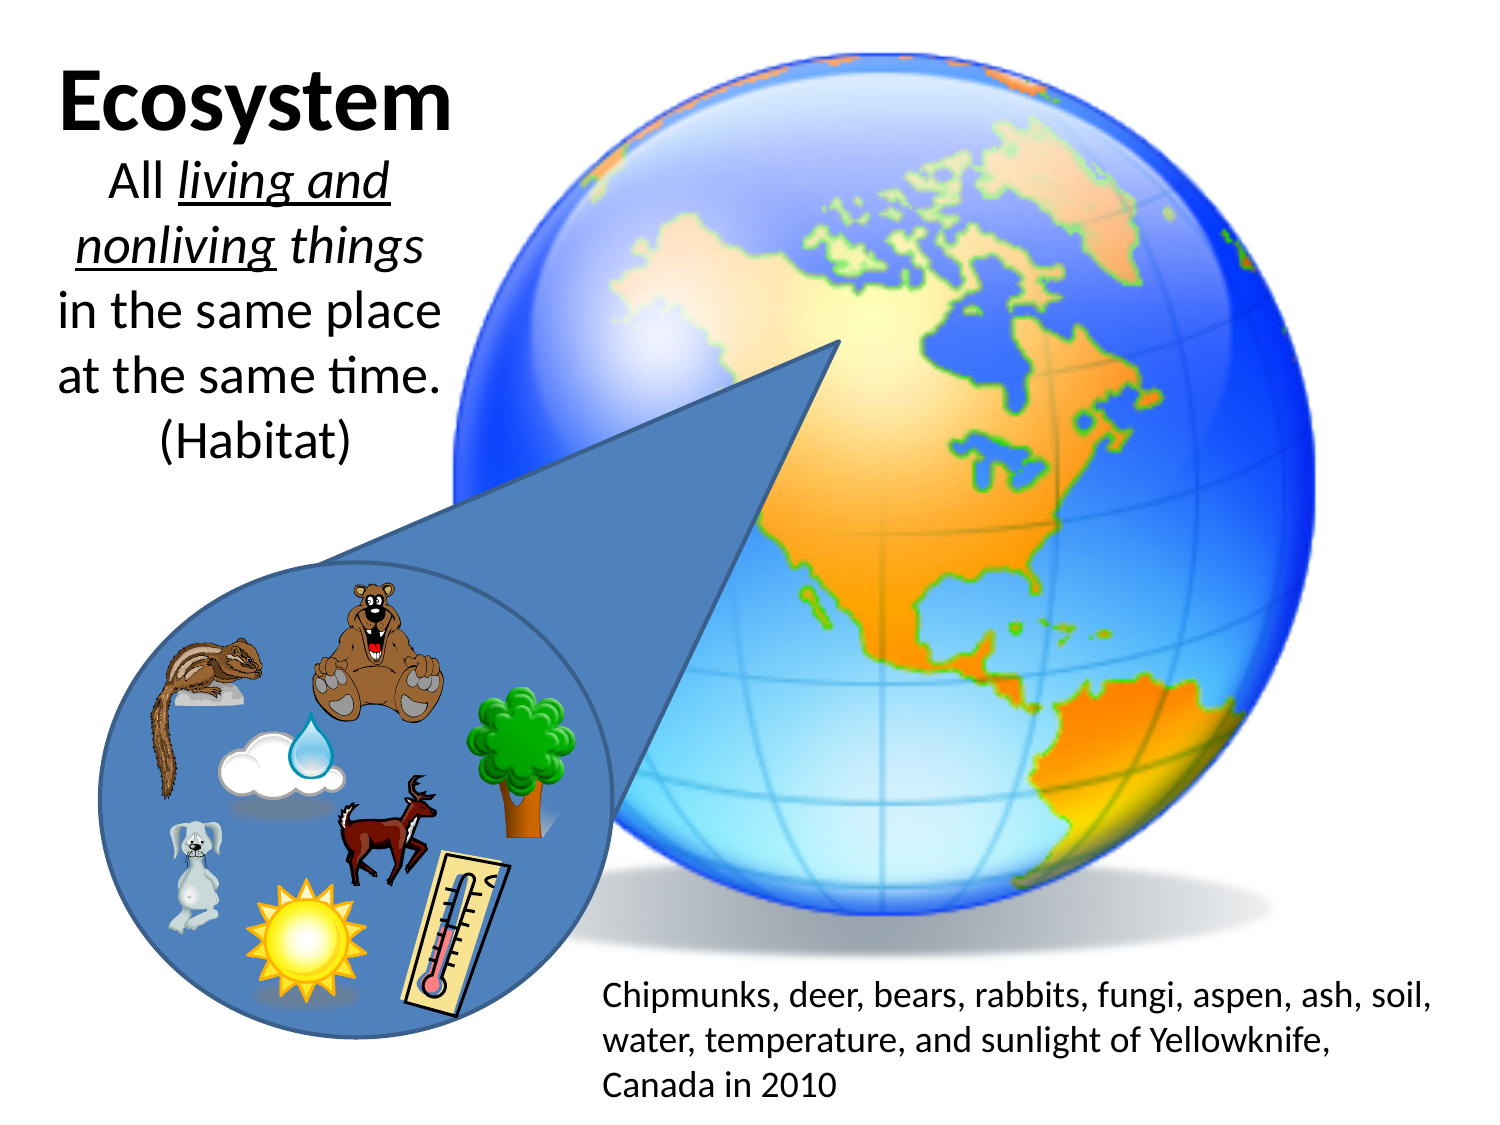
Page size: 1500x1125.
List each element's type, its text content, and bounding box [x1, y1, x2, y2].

text_box Chipmunks, deer, bears, rabbits, fungi, aspen, ash, soil, water, temperature, and sunlight of Yellowknife, Canada in 2010 [587, 962, 1463, 1113]
title Ecosystem [0, 0, 513, 188]
picture [387, 37, 1348, 998]
text_box All living and nonliving things in the same place at the same time. (Habitat) [37, 137, 382, 477]
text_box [99, 322, 925, 1038]
